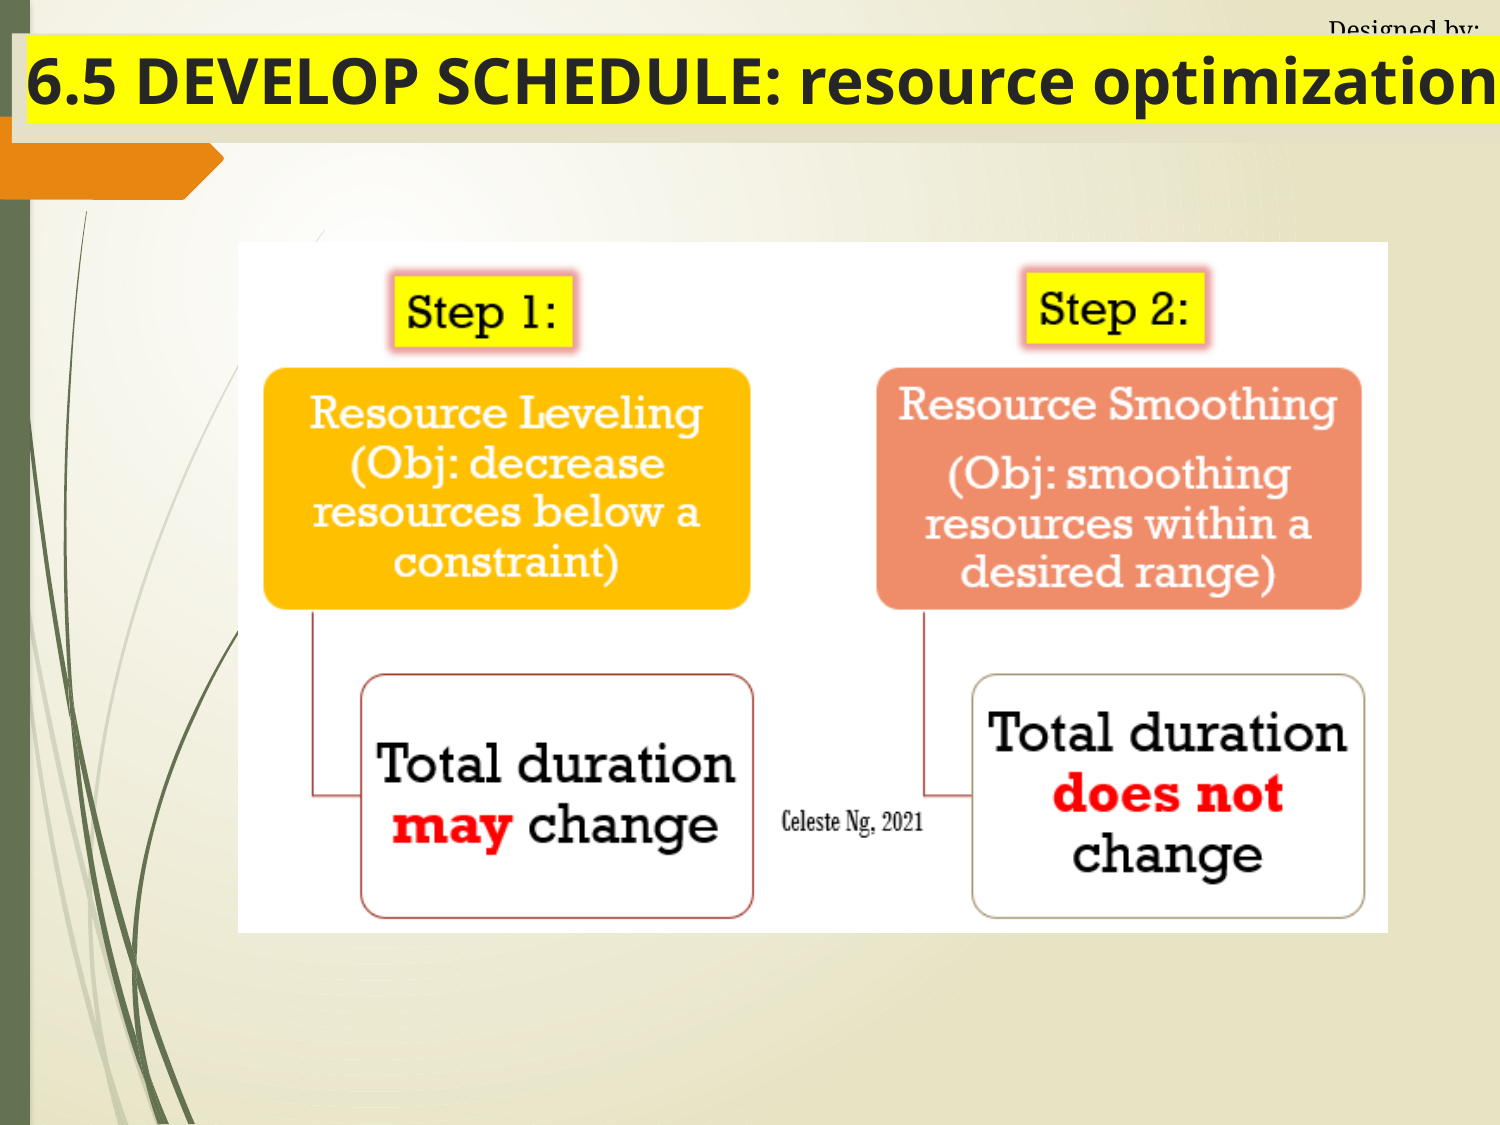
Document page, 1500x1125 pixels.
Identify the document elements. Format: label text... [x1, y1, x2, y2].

title 6.5 DEVELOP SCHEDULE: resource optimization [11, 33, 1500, 143]
picture [238, 242, 1388, 934]
